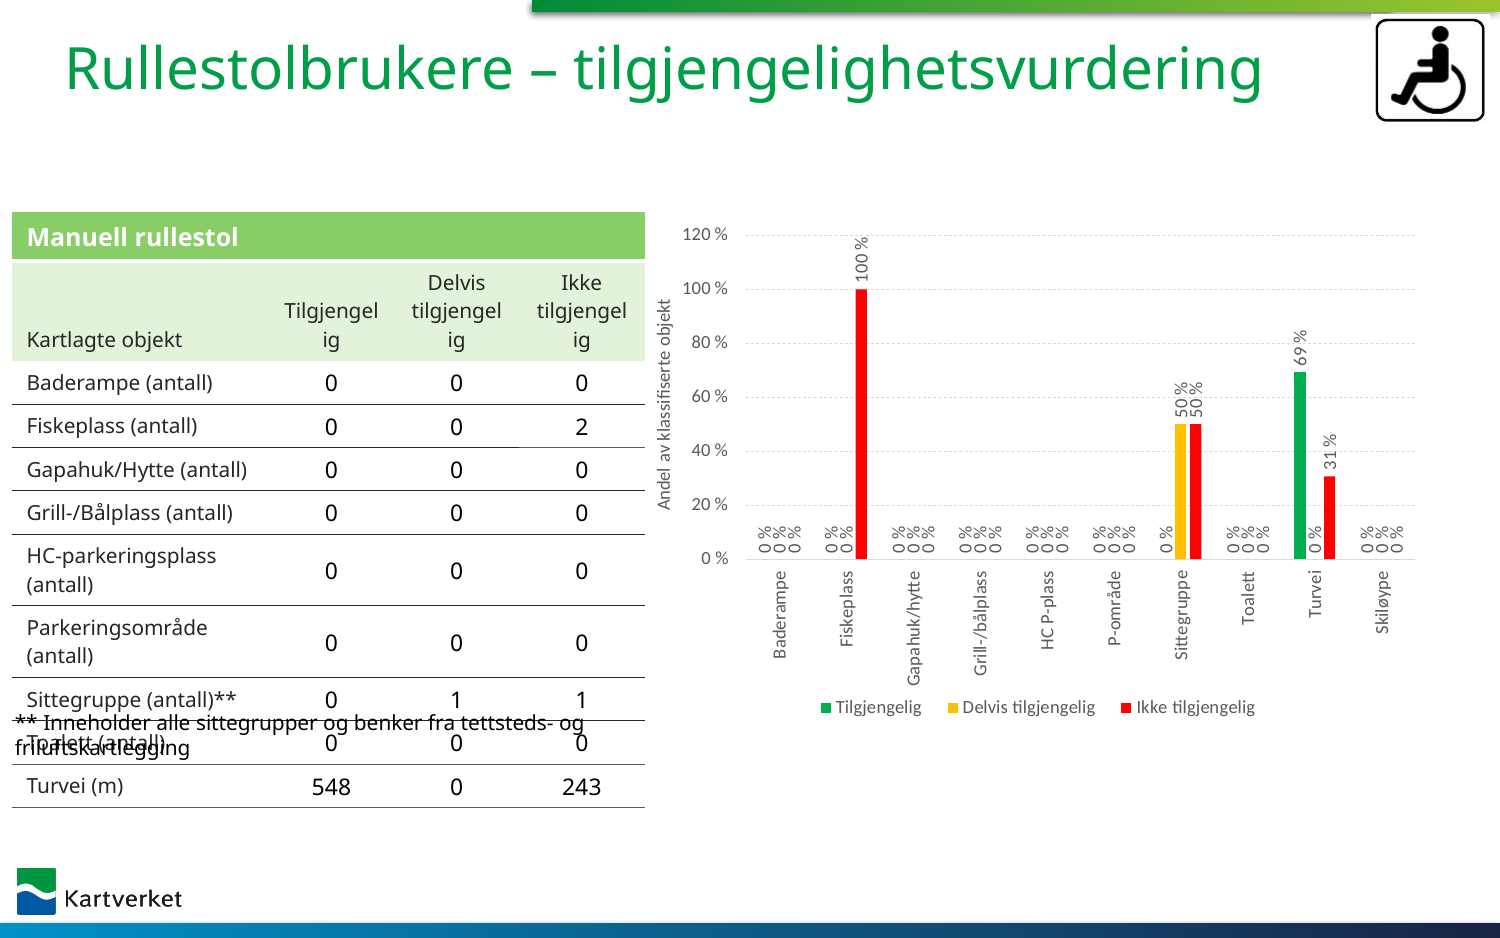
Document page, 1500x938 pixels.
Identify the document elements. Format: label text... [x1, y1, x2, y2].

table_cell 1 [519, 678, 638, 702]
table_cell Fiskeplass (antall) [12, 405, 269, 447]
table_cell 0 [519, 448, 638, 490]
picture [1371, 13, 1491, 127]
table_cell HC-parkeringsplass (antall) [12, 535, 269, 605]
table_cell 243 [519, 768, 645, 807]
table_cell 0 [269, 448, 394, 490]
text_box ** Inneholder alle sittegrupper og benker fra tettsteds- og friluftskartlegging [0, 702, 745, 768]
table_cell 0 [269, 535, 394, 605]
table_header Manuell rullestol [12, 212, 645, 259]
table_cell Baderampe (antall) [12, 361, 269, 404]
table_cell Grill-/Bålplass (antall) [12, 491, 269, 534]
table_cell 0 [269, 361, 394, 404]
table_cell Sittegruppe (antall)** [12, 678, 269, 702]
table_cell Tilgjengelig [269, 263, 394, 361]
table_cell 0 [394, 361, 519, 404]
table_cell 0 [269, 405, 394, 447]
table_cell Kartlagte objekt [12, 263, 269, 361]
table_cell 0 [519, 491, 638, 534]
table_cell Turvei (m) [12, 768, 269, 807]
table_cell 0 [394, 405, 519, 447]
table_cell Gapahuk/Hytte (antall) [12, 448, 269, 490]
table_cell 548 [269, 768, 394, 807]
text_box Rullestolbrukere – tilgjengelighetsvurdering [49, 12, 1372, 109]
picture [643, 218, 1426, 728]
table_cell 0 [394, 768, 519, 807]
table_cell 0 [394, 535, 519, 605]
table_cell Delvis tilgjengelig [394, 263, 519, 361]
table_cell 2 [519, 405, 638, 447]
table_cell Parkeringsområde (antall) [12, 606, 269, 677]
table_cell 0 [269, 491, 394, 534]
table_cell 0 [519, 361, 638, 404]
table_cell 0 [394, 606, 519, 677]
table_cell Ikke tilgjengelig [519, 263, 638, 361]
table_cell 0 [269, 606, 394, 677]
table_cell 0 [269, 678, 394, 702]
table_cell 0 [519, 606, 638, 677]
table_cell 0 [394, 448, 519, 490]
table_cell 0 [519, 535, 638, 605]
table_cell 1 [394, 678, 519, 702]
table_cell 0 [394, 491, 519, 534]
